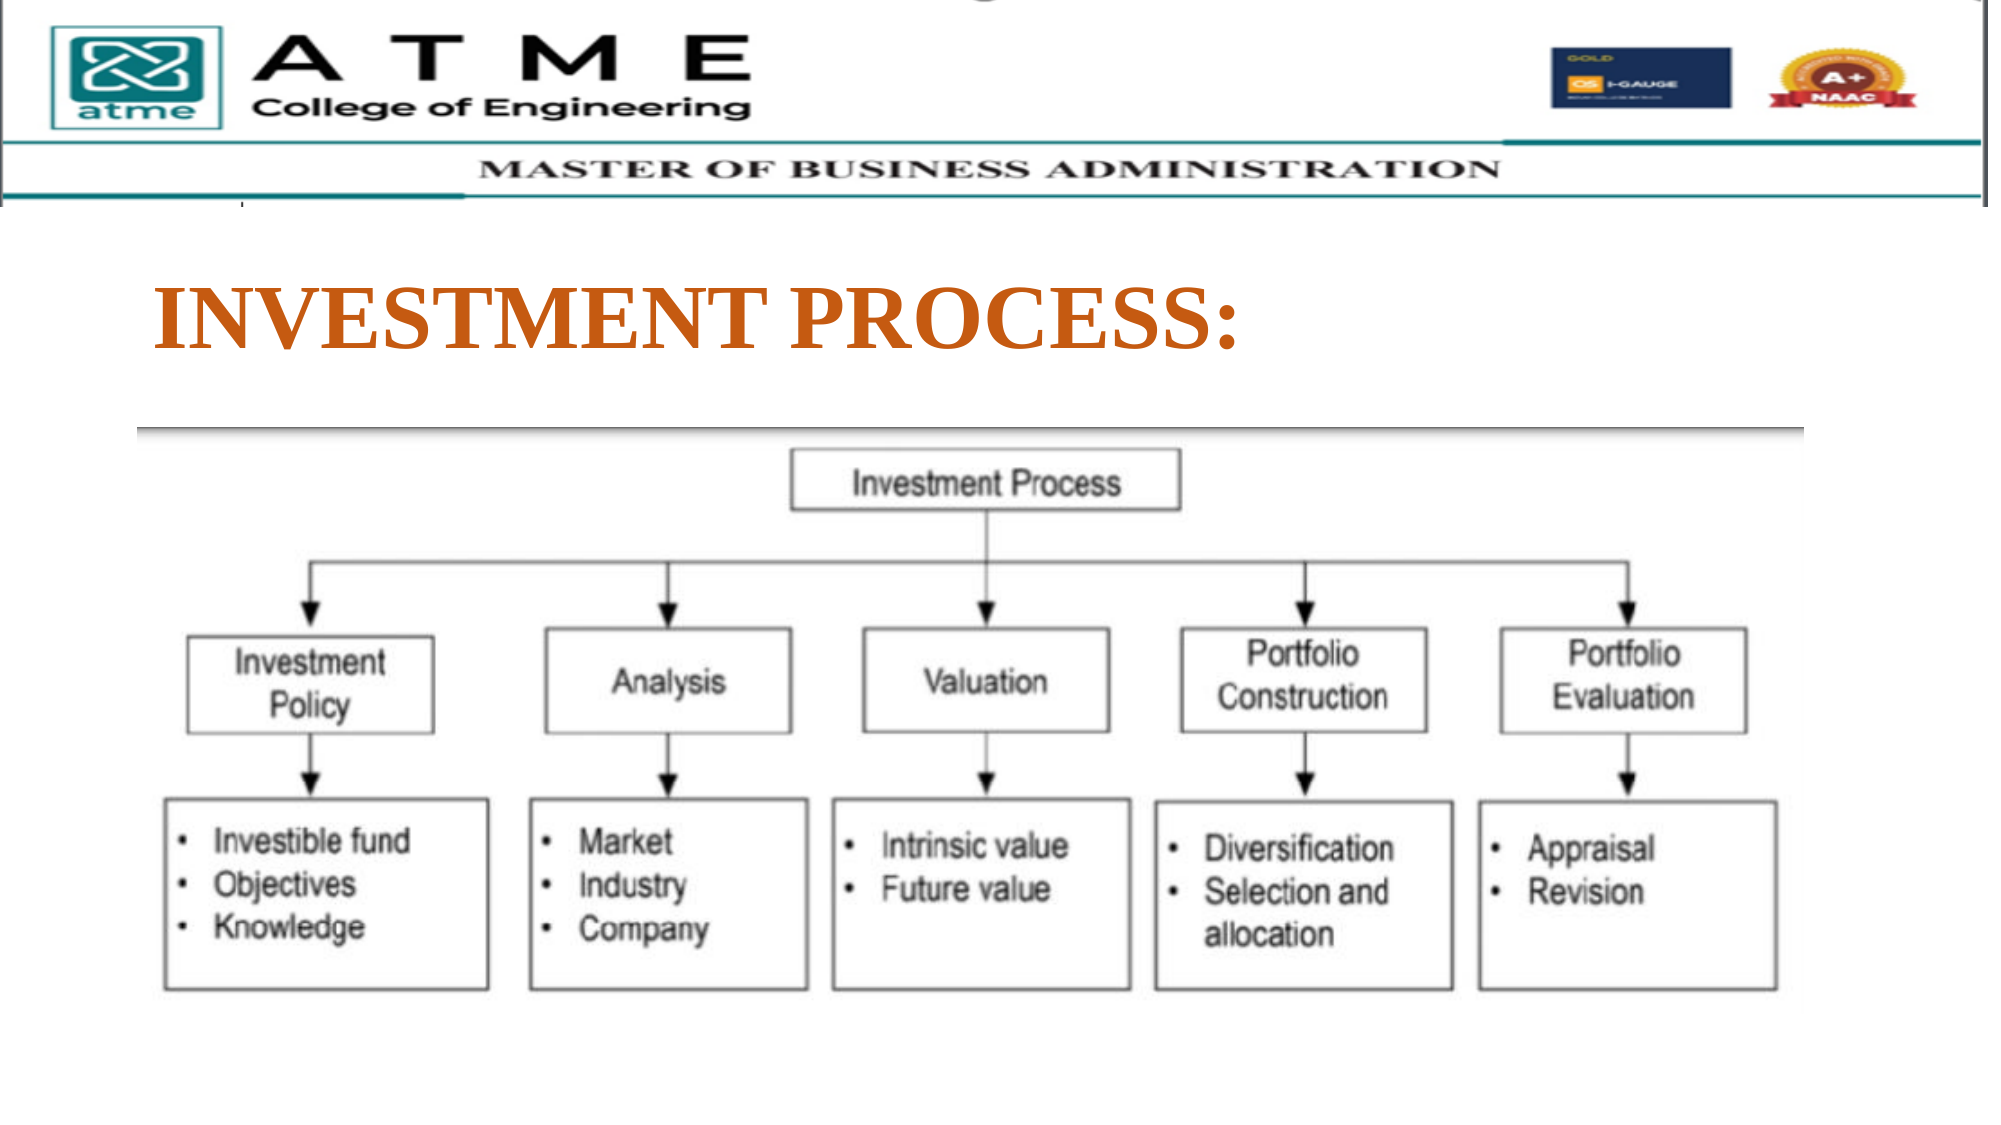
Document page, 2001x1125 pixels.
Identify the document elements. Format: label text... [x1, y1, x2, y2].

picture [0, 0, 1988, 207]
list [137, 427, 1804, 1014]
title INVESTMENT PROCESS: [137, 210, 1863, 428]
